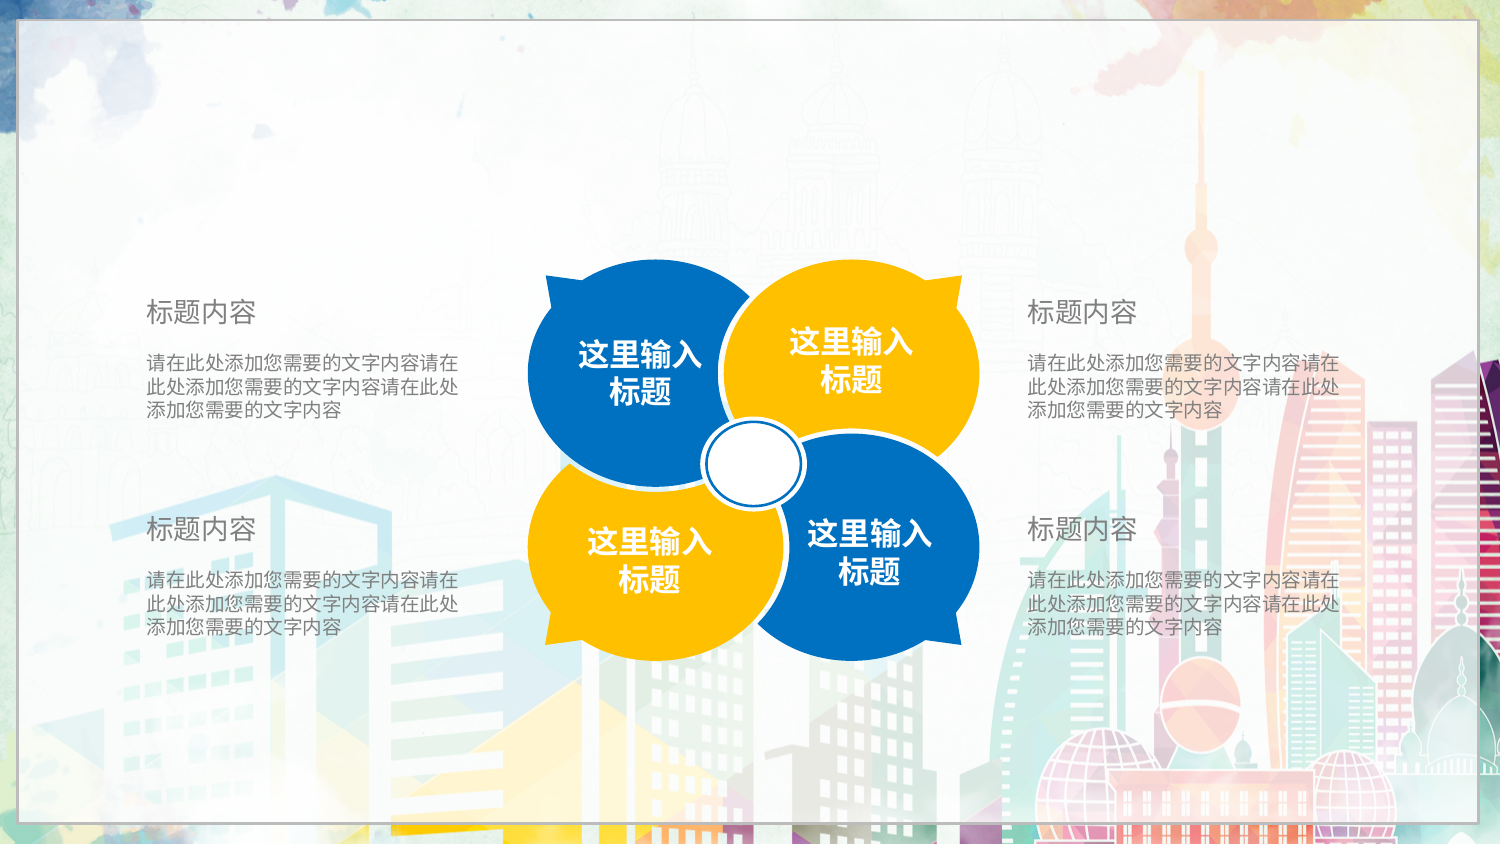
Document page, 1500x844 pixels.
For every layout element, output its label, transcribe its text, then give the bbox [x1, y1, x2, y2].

text_box 标题内容 请在此处添加您需要的文字内容请在此处添加您需要的文字内容请在此处添加您需要的文字内容 [1027, 511, 1354, 639]
text_box 标题内容 请在此处添加您需要的文字内容请在此处添加您需要的文字内容请在此处添加您需要的文字内容 [146, 511, 473, 639]
picture [0, 0, 1500, 844]
text_box 标题内容 请在此处添加您需要的文字内容请在此处添加您需要的文字内容请在此处添加您需要的文字内容 [146, 294, 473, 422]
text_box 标题内容 请在此处添加您需要的文字内容请在此处添加您需要的文字内容请在此处添加您需要的文字内容 [1027, 294, 1354, 422]
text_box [527, 259, 980, 662]
